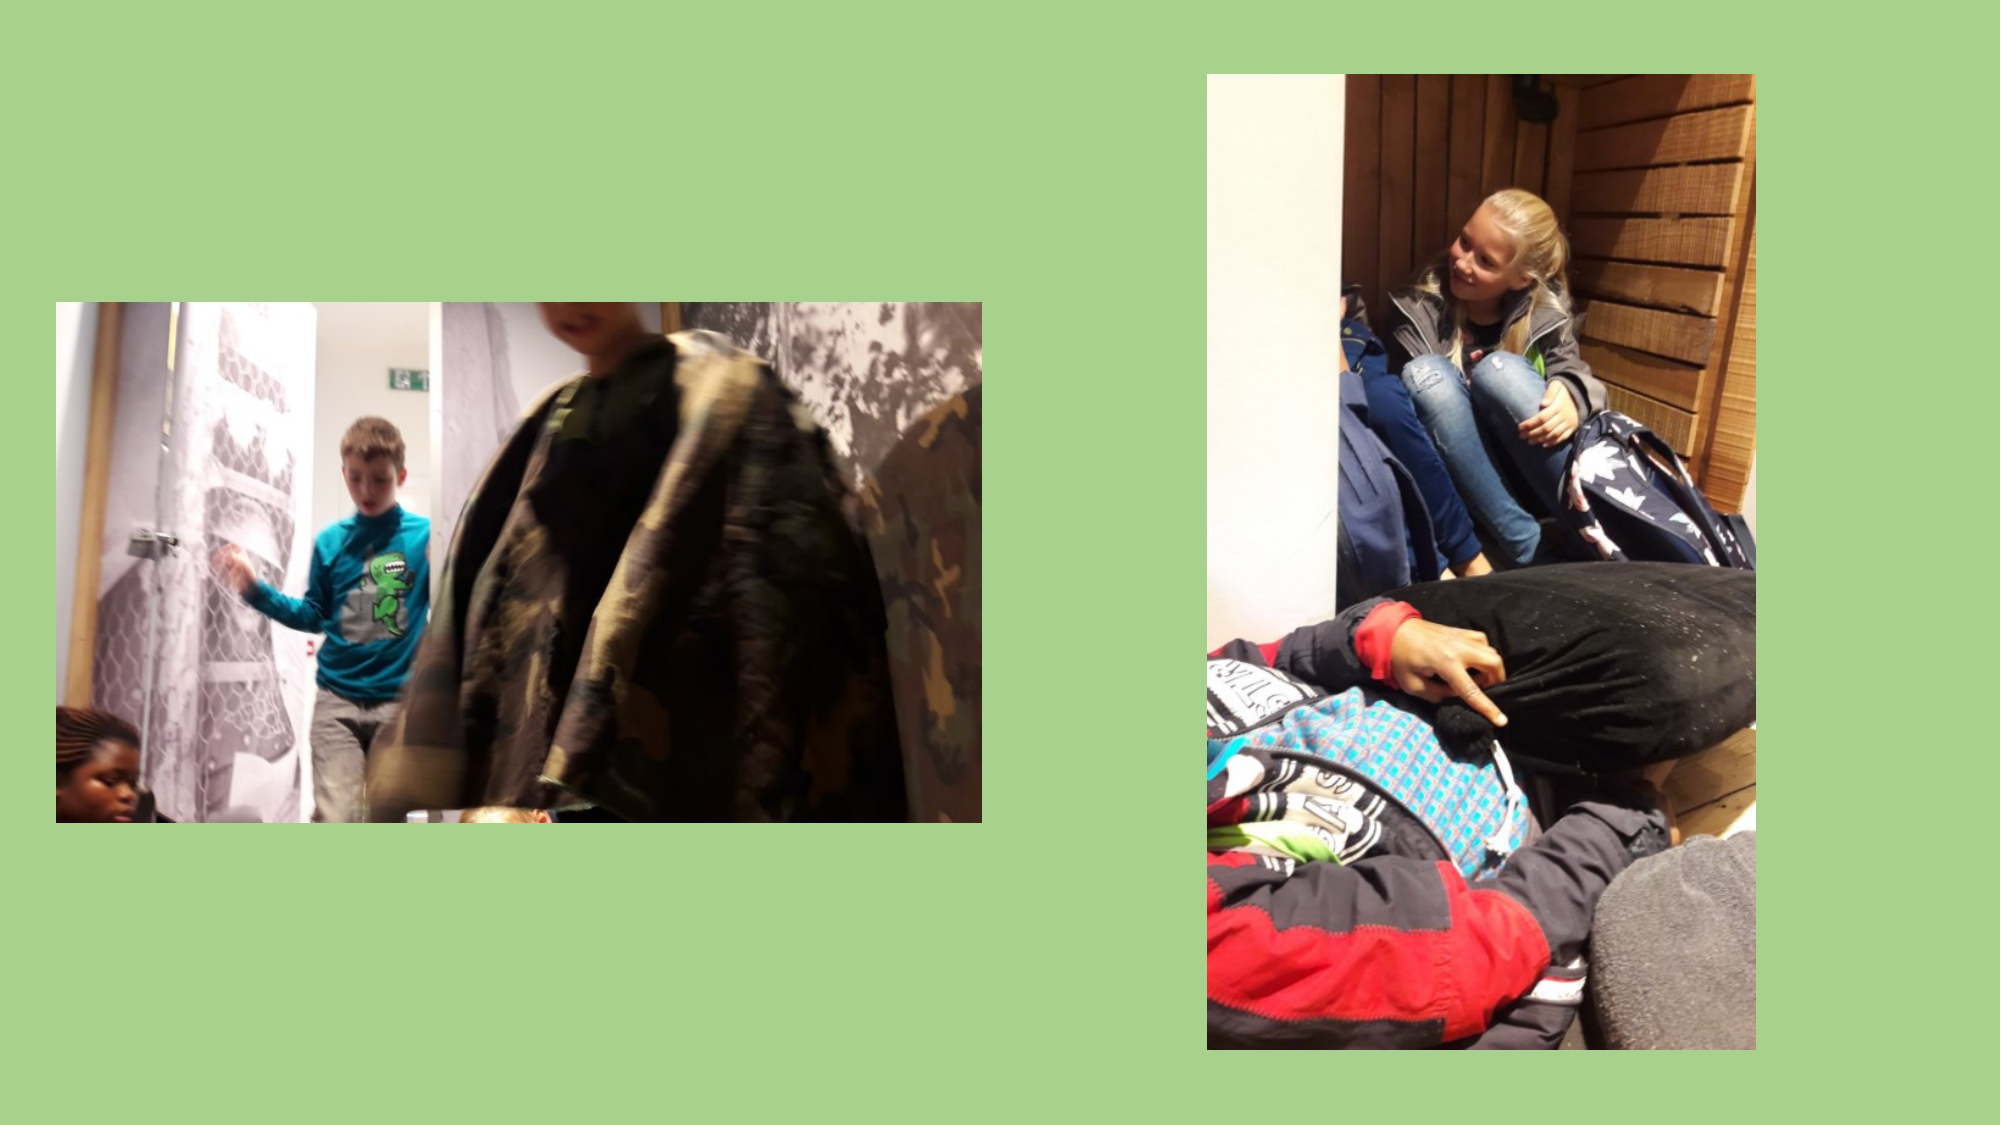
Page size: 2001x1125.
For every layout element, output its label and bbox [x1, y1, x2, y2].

picture [1206, 74, 1756, 1050]
picture [56, 302, 982, 823]
